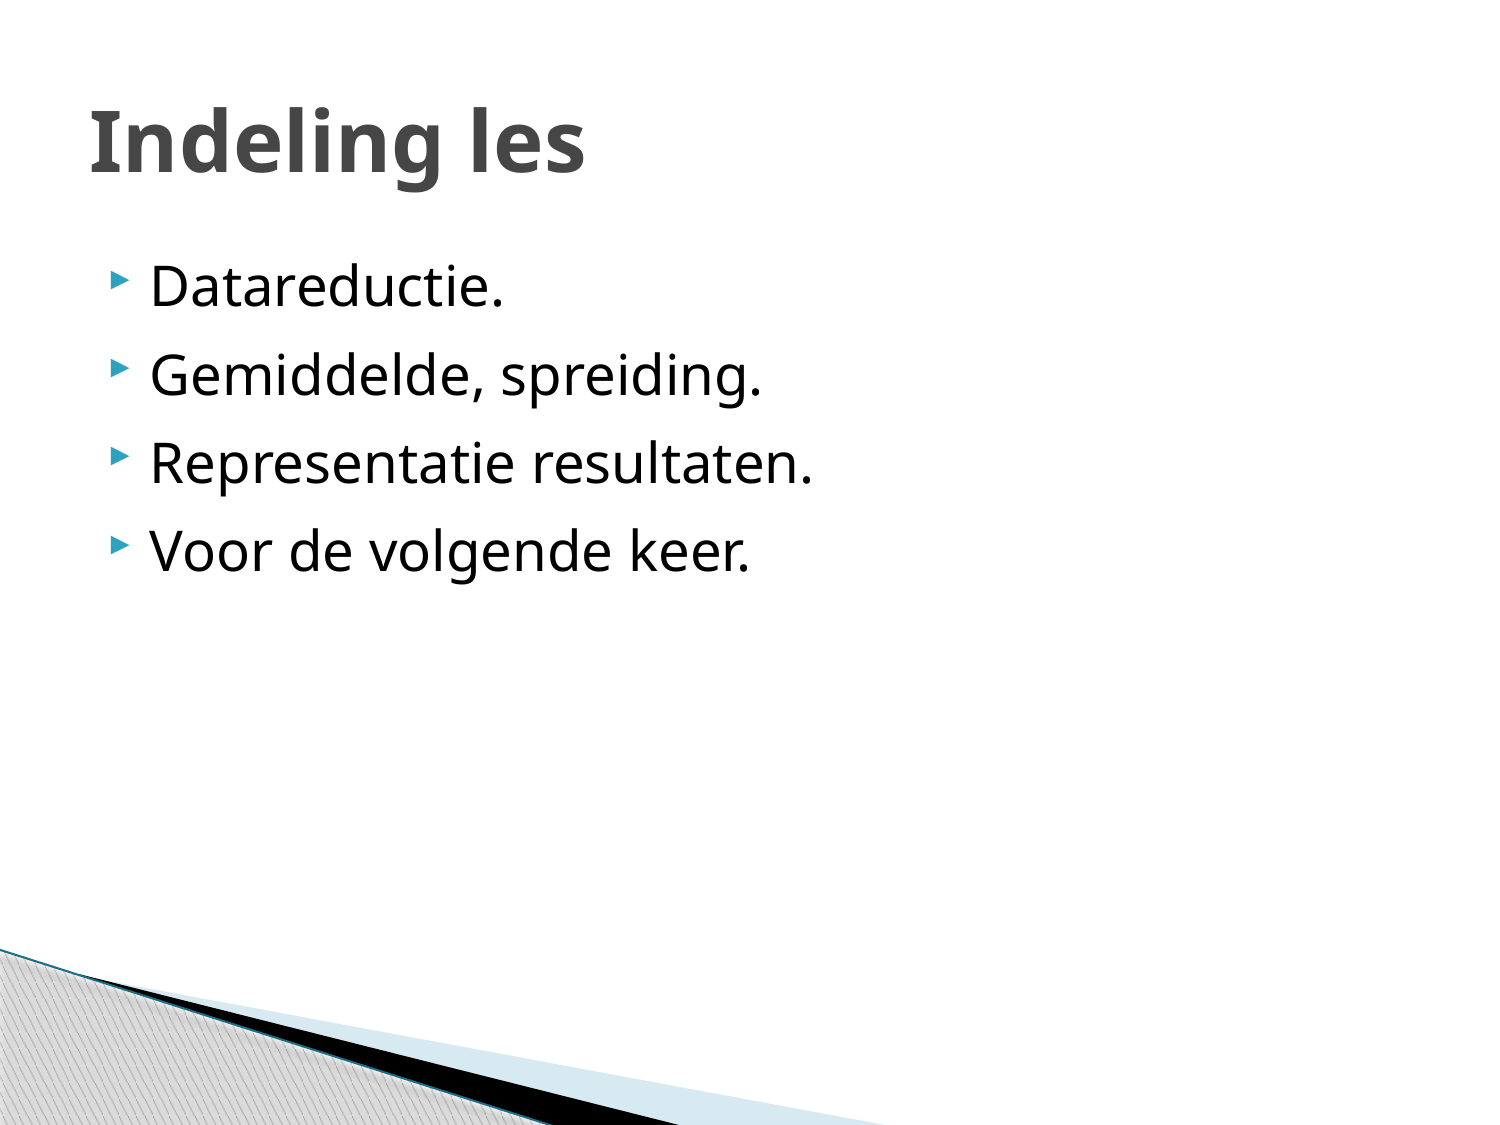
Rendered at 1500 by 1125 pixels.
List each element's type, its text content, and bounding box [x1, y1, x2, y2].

list Datareductie. Gemiddelde, spreiding. Representatie resultaten. Voor de volgende keer. [75, 243, 1425, 986]
title Indeling les [75, 45, 1425, 233]
